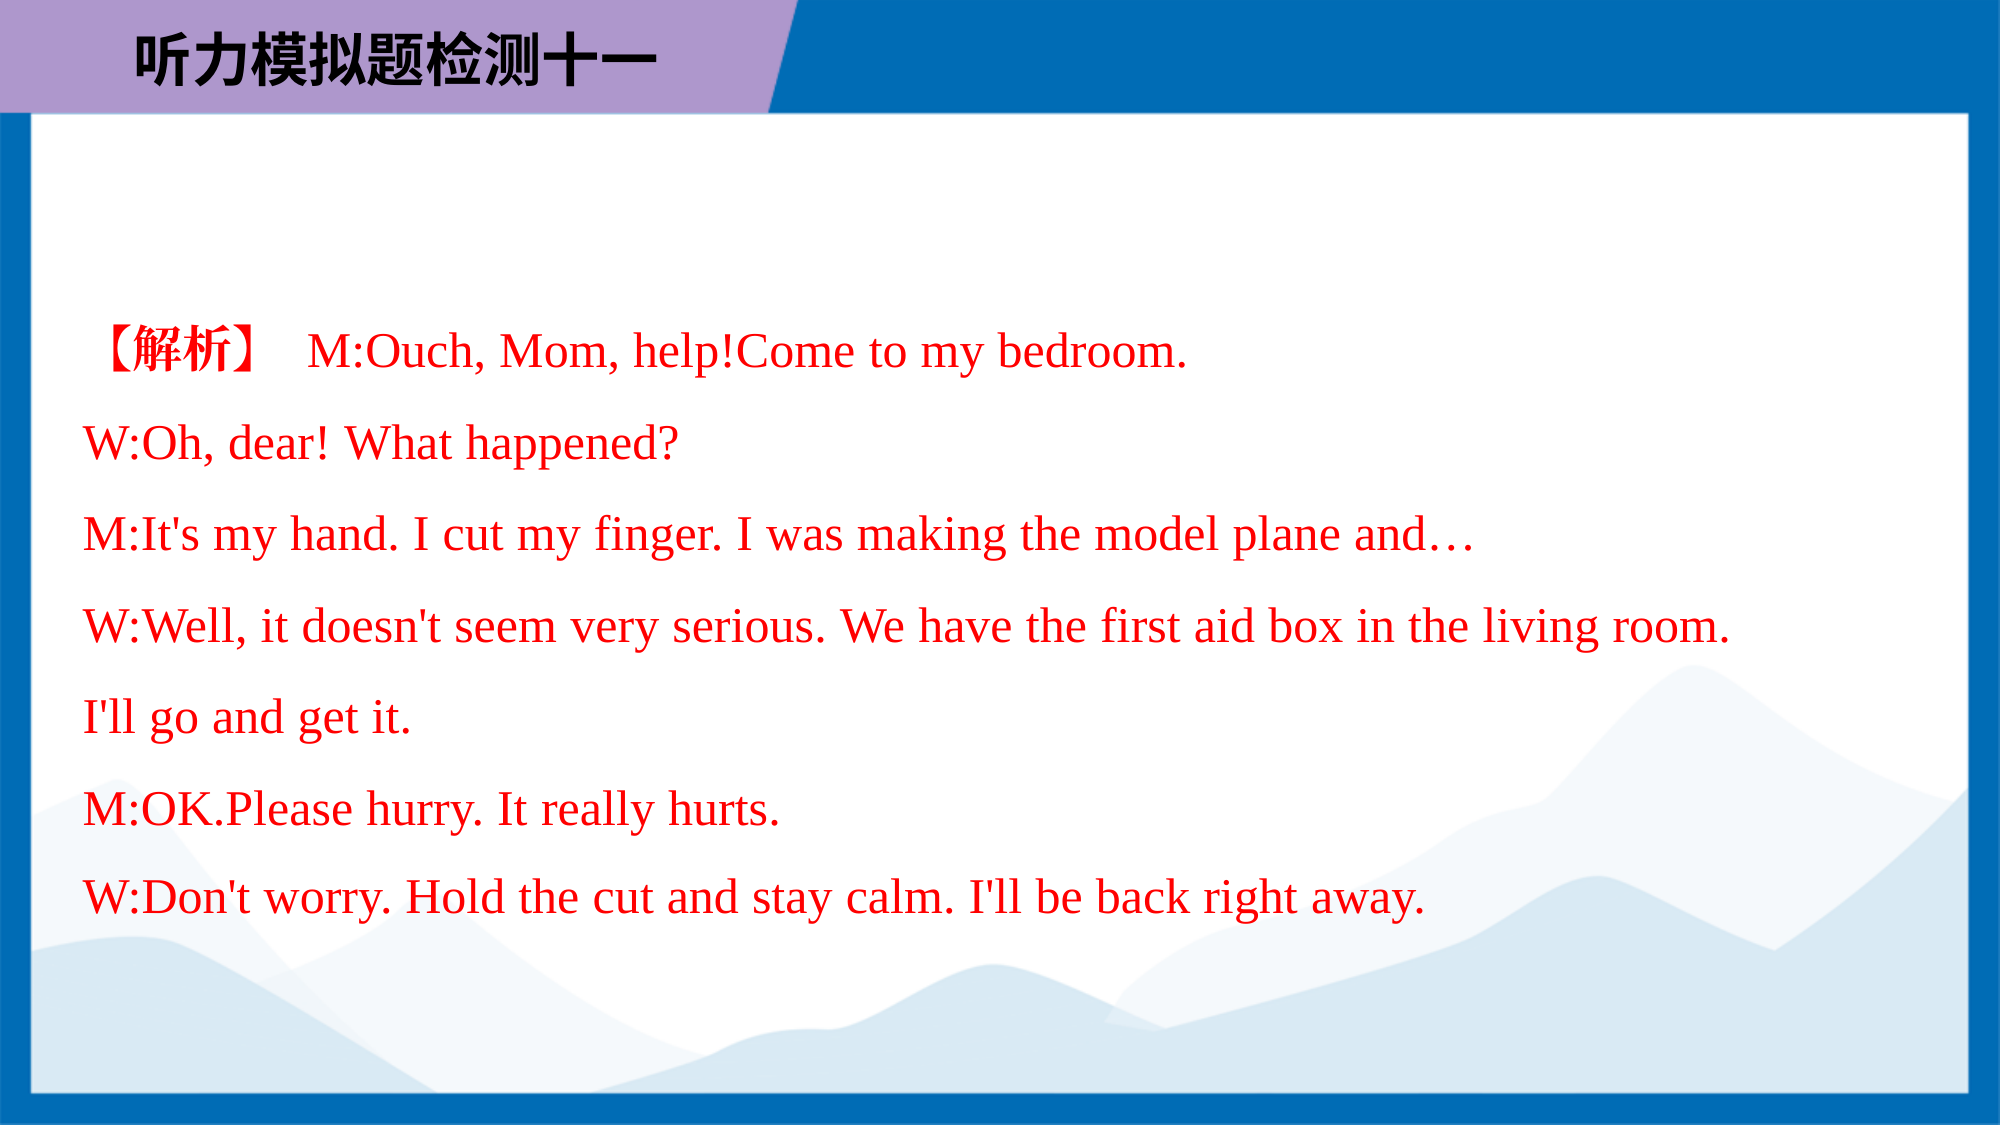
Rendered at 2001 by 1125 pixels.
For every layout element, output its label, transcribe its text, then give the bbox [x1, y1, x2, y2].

text_box 【解析】 M:Ouch, Mom, help!Come to my bedroom. W:Oh, dear! What happened? M:It's my hand. I cut my finger. I was making the model plane and… W:Well, it doesn't seem very serious. We have the first aid box in the living room. I'll go and get it. M:OK.Please hurry. It really hurts. W:Don't worry. Hold the cut and stay calm. I'll be back right away. [82, 285, 1917, 914]
picture [0, 0, 2000, 1125]
